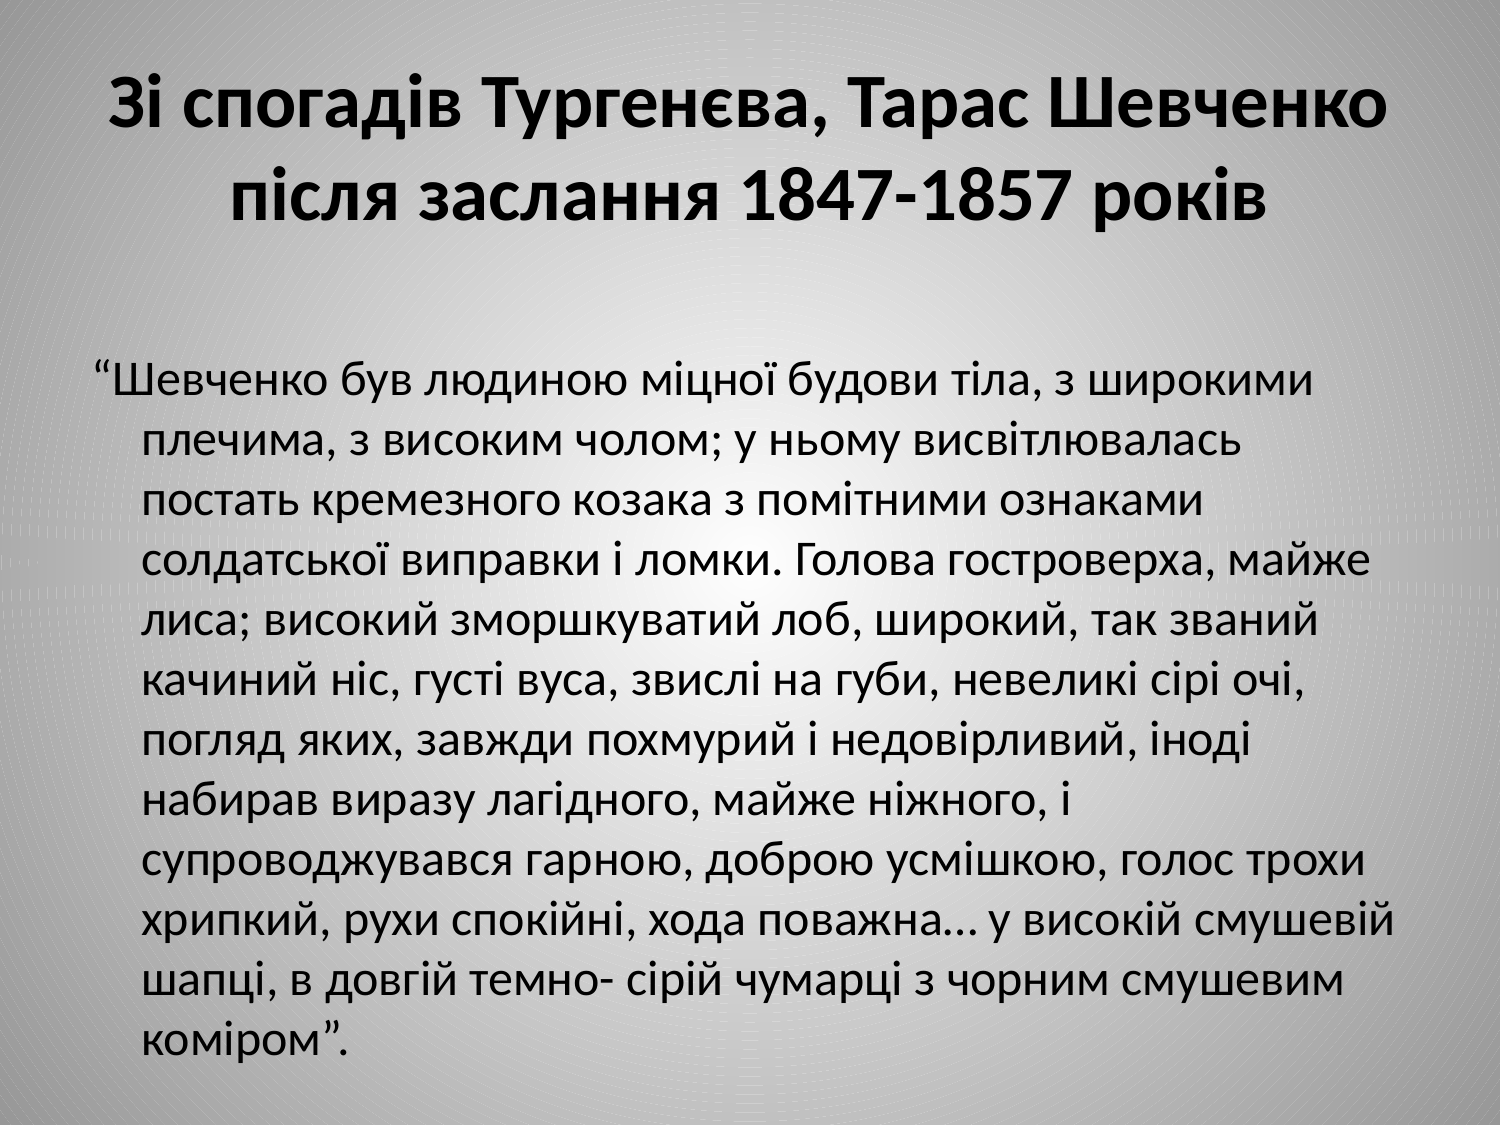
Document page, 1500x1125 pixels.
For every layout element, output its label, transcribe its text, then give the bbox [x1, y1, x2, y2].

list “Шевченко був людиною міцної будови тіла, з широкими плечима, з високим чолом; у ньому висвітлювалась постать кремезного козака з помітними ознаками солдатської виправки і ломки. Голова гостроверха, майже лиса; високий зморшкуватий лоб, широкий, так званий качиний ніс, густі вуса, звислі на губи, невеликі сірі очі, погляд яких, завжди похмурий і недовірливий, іноді набирав виразу лагідного, майже ніжного, і супроводжувався гарною, доброю усмішкою, голос трохи хрипкий, рухи спокійні, хода поважна… у високій смушевій шапці, в довгій темно- сірій чумарці з чорним смушевим коміром”. [76, 338, 1427, 1081]
title Зі спогадів Тургенєва, Тарас Шевченко після заслання 1847-1857 років [75, 19, 1425, 268]
